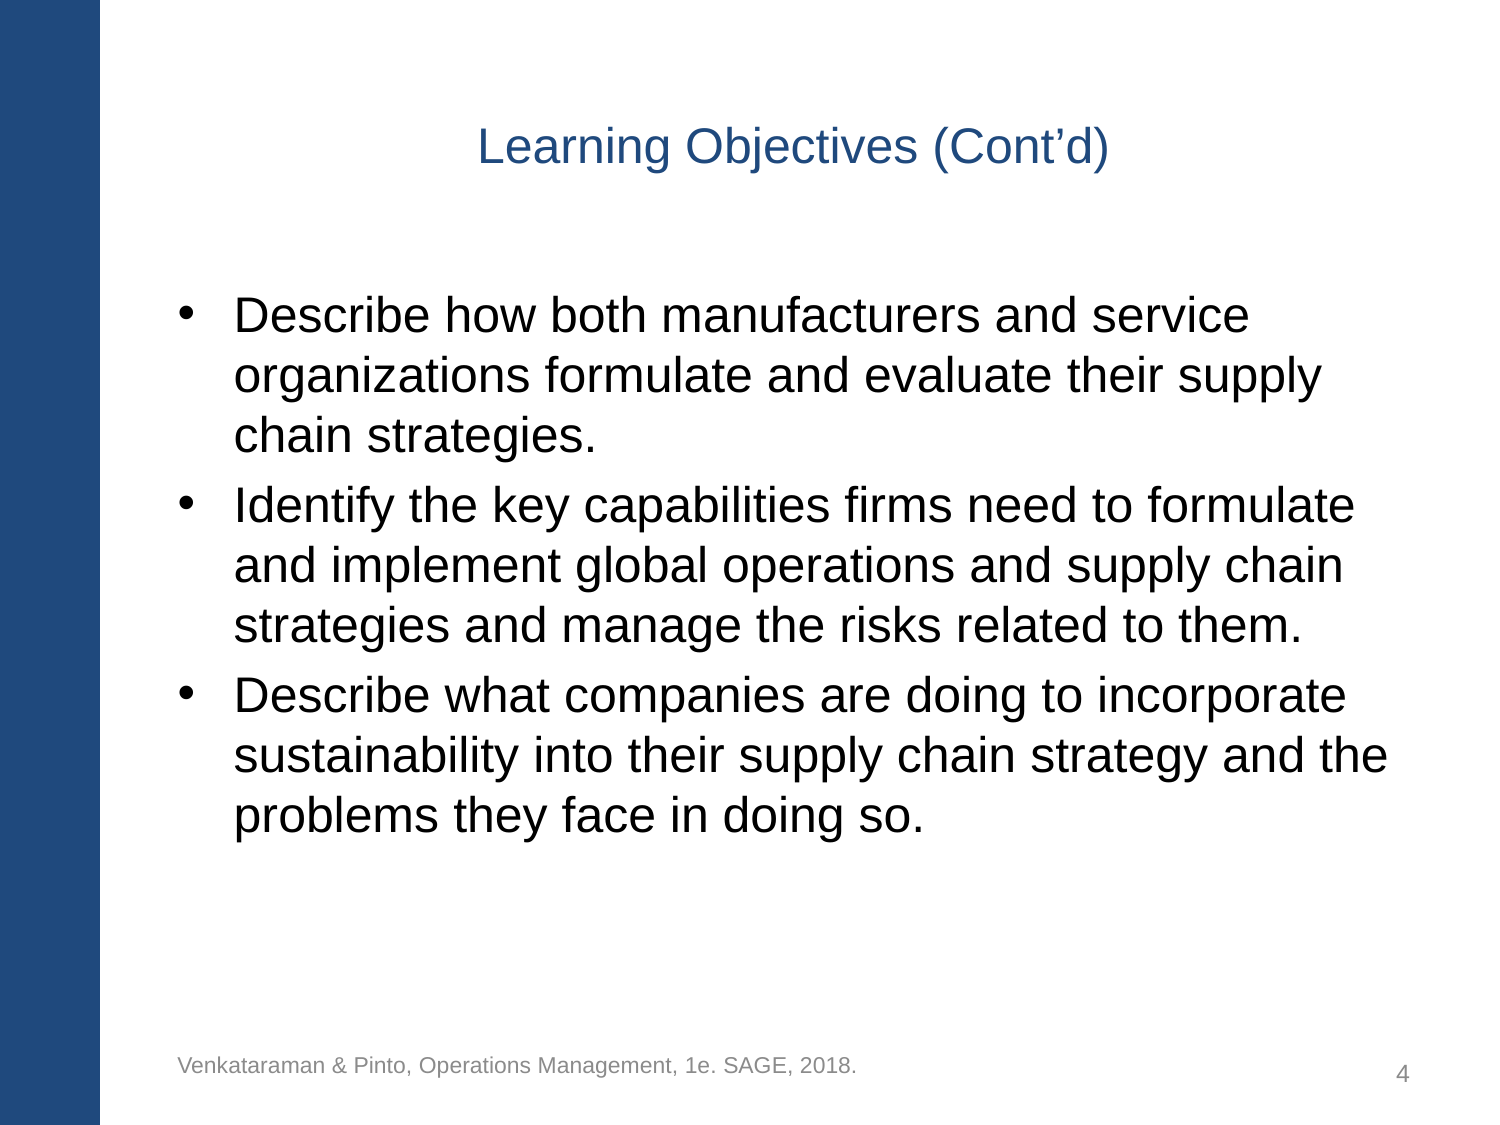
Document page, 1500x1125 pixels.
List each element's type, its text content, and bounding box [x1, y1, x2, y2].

slide_number 4 [1350, 1042, 1425, 1103]
title Learning Objectives (Cont’d) [162, 50, 1425, 238]
list Describe how both manufacturers and service organizations formulate and evaluate their supply chain strategies. Identify the key capabilities firms need to formulate and implement global operations and supply chain strategies and manage the risks related to them. Describe what companies are doing to incorporate sustainability into their supply chain strategy and the problems they face in doing so. [162, 275, 1425, 1005]
footer Venkataraman & Pinto, Operations Management, 1e. SAGE, 2018. [162, 1042, 1313, 1103]
